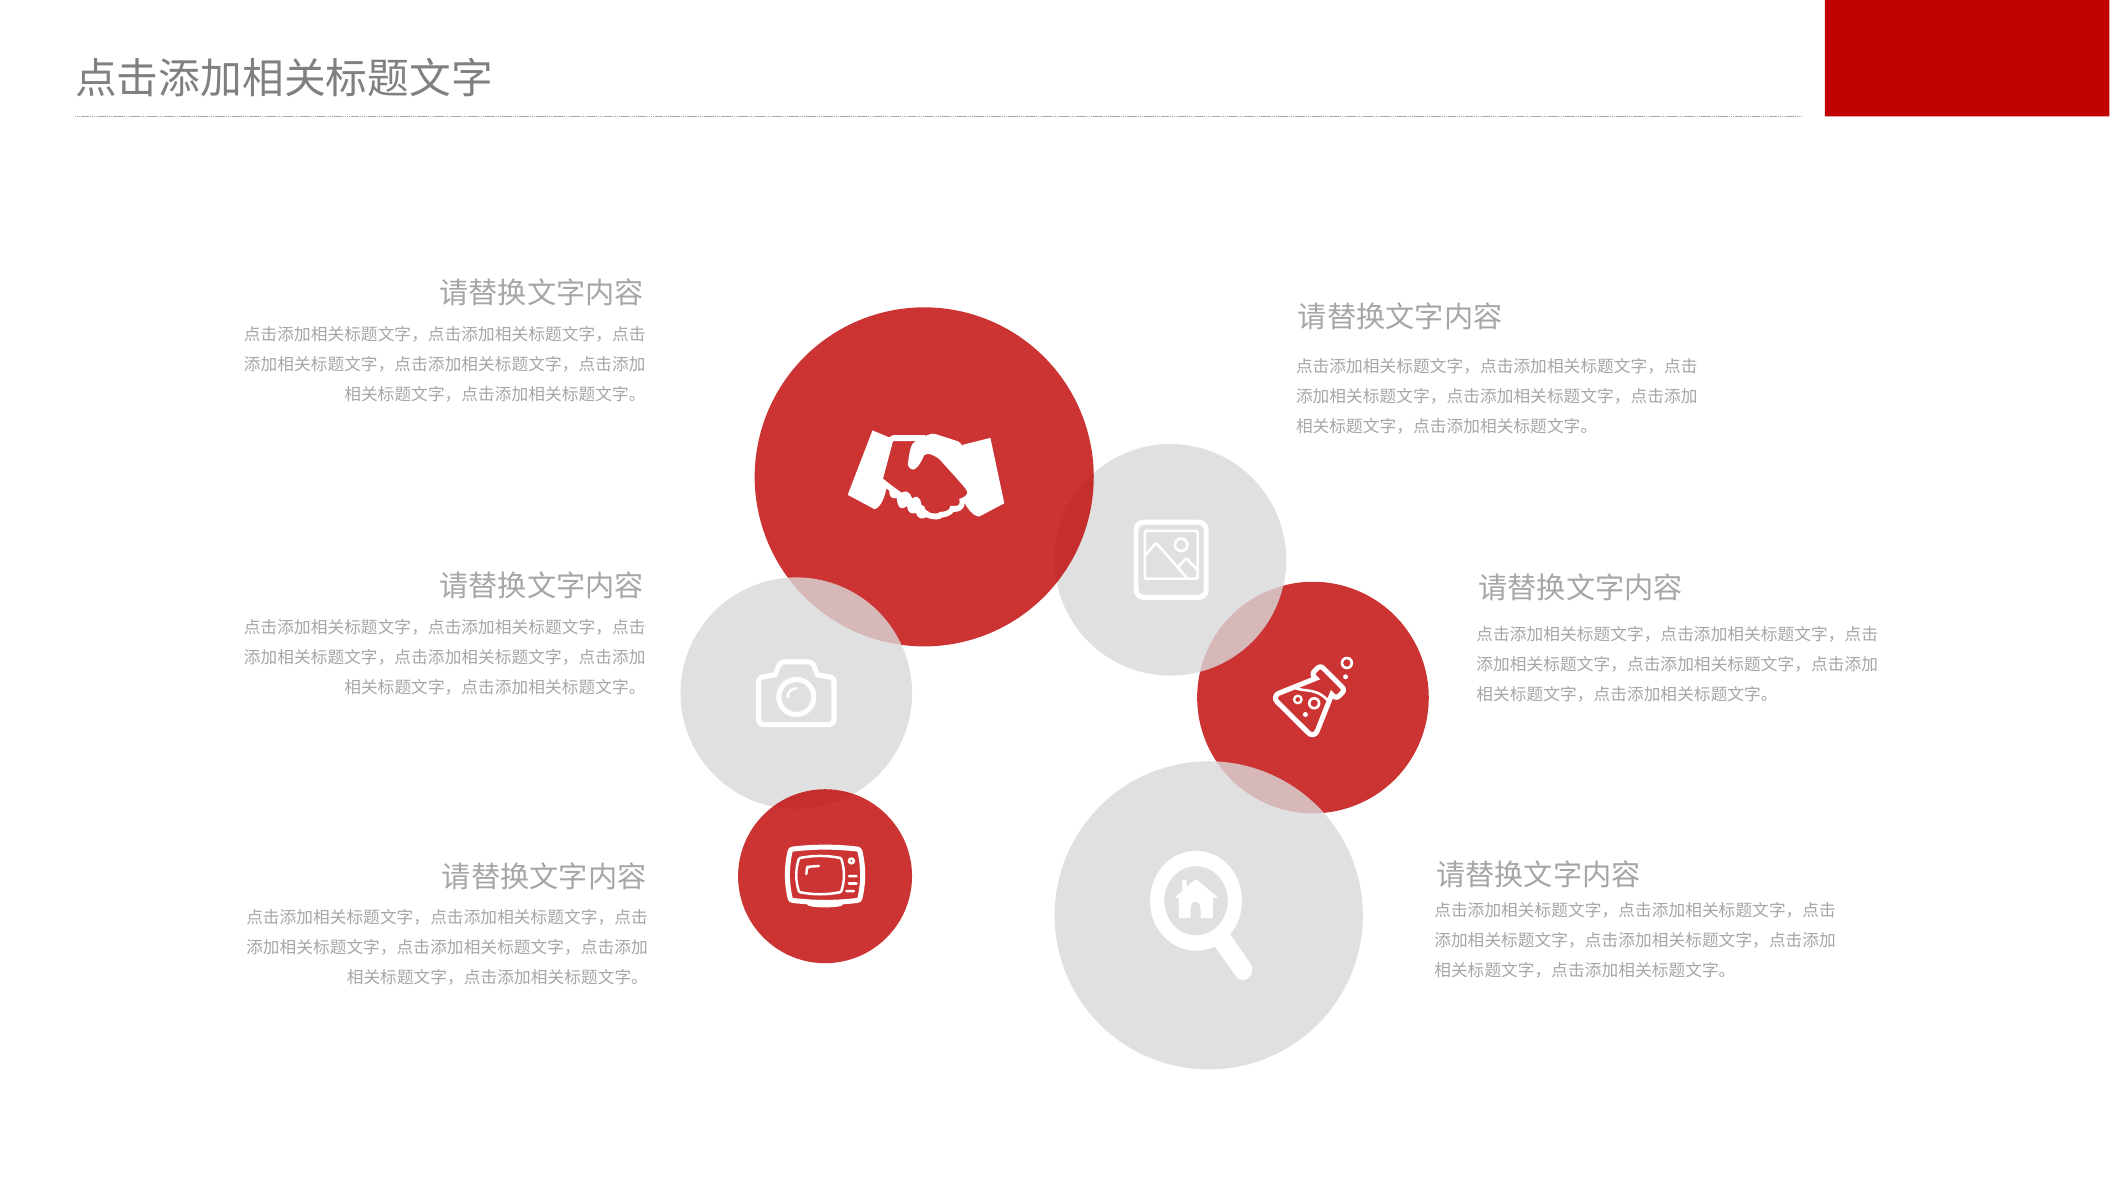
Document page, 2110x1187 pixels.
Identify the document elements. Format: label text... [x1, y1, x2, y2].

text_box 点击添加相关标题文字 [59, 44, 563, 107]
text_box 点击添加相关标题文字，点击添加相关标题文字，点击添加相关标题文字，点击添加相关标题文字，点击添加相关标题文字，点击添加相关标题文字。 [1281, 338, 1717, 443]
text_box 请替换文字内容 [1462, 554, 1862, 613]
text_box 请替换文字内容 [263, 843, 663, 901]
text_box 请替换文字内容 [1282, 283, 1681, 341]
text_box 点击添加相关标题文字，点击添加相关标题文字，点击添加相关标题文字，点击添加相关标题文字，点击添加相关标题文字，点击添加相关标题文字。 [224, 306, 660, 411]
text_box 请替换文字内容 [1420, 841, 1819, 899]
text_box 请替换文字内容 [261, 552, 661, 611]
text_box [1054, 761, 1363, 1070]
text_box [754, 307, 1094, 647]
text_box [680, 577, 913, 809]
text_box 请替换文字内容 [261, 259, 661, 318]
text_box 点击添加相关标题文字，点击添加相关标题文字，点击添加相关标题文字，点击添加相关标题文字，点击添加相关标题文字，点击添加相关标题文字。 [1420, 883, 1856, 988]
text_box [1197, 581, 1429, 814]
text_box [738, 789, 913, 964]
text_box 点击添加相关标题文字，点击添加相关标题文字，点击添加相关标题文字，点击添加相关标题文字，点击添加相关标题文字，点击添加相关标题文字。 [224, 599, 660, 704]
text_box 点击添加相关标题文字，点击添加相关标题文字，点击添加相关标题文字，点击添加相关标题文字，点击添加相关标题文字，点击添加相关标题文字。 [1462, 606, 1898, 711]
text_box 点击添加相关标题文字，点击添加相关标题文字，点击添加相关标题文字，点击添加相关标题文字，点击添加相关标题文字，点击添加相关标题文字。 [227, 890, 663, 995]
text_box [1054, 444, 1287, 676]
